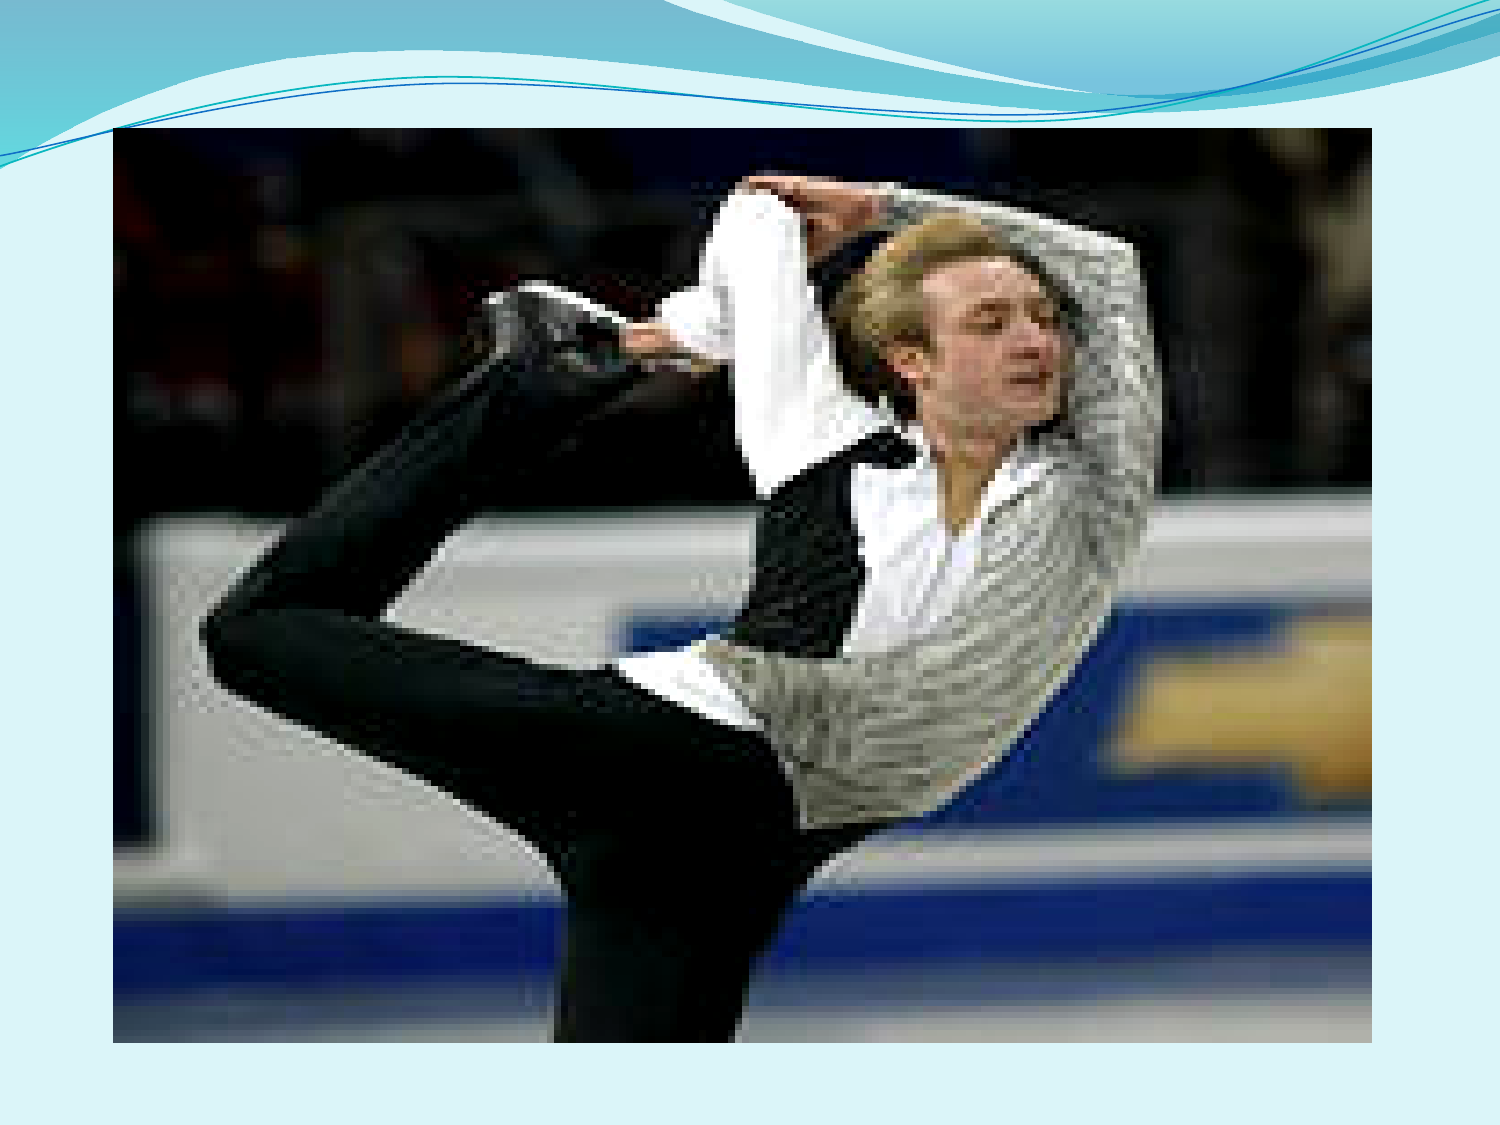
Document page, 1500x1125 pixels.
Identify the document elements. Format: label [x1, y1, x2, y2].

picture [113, 128, 1372, 1044]
